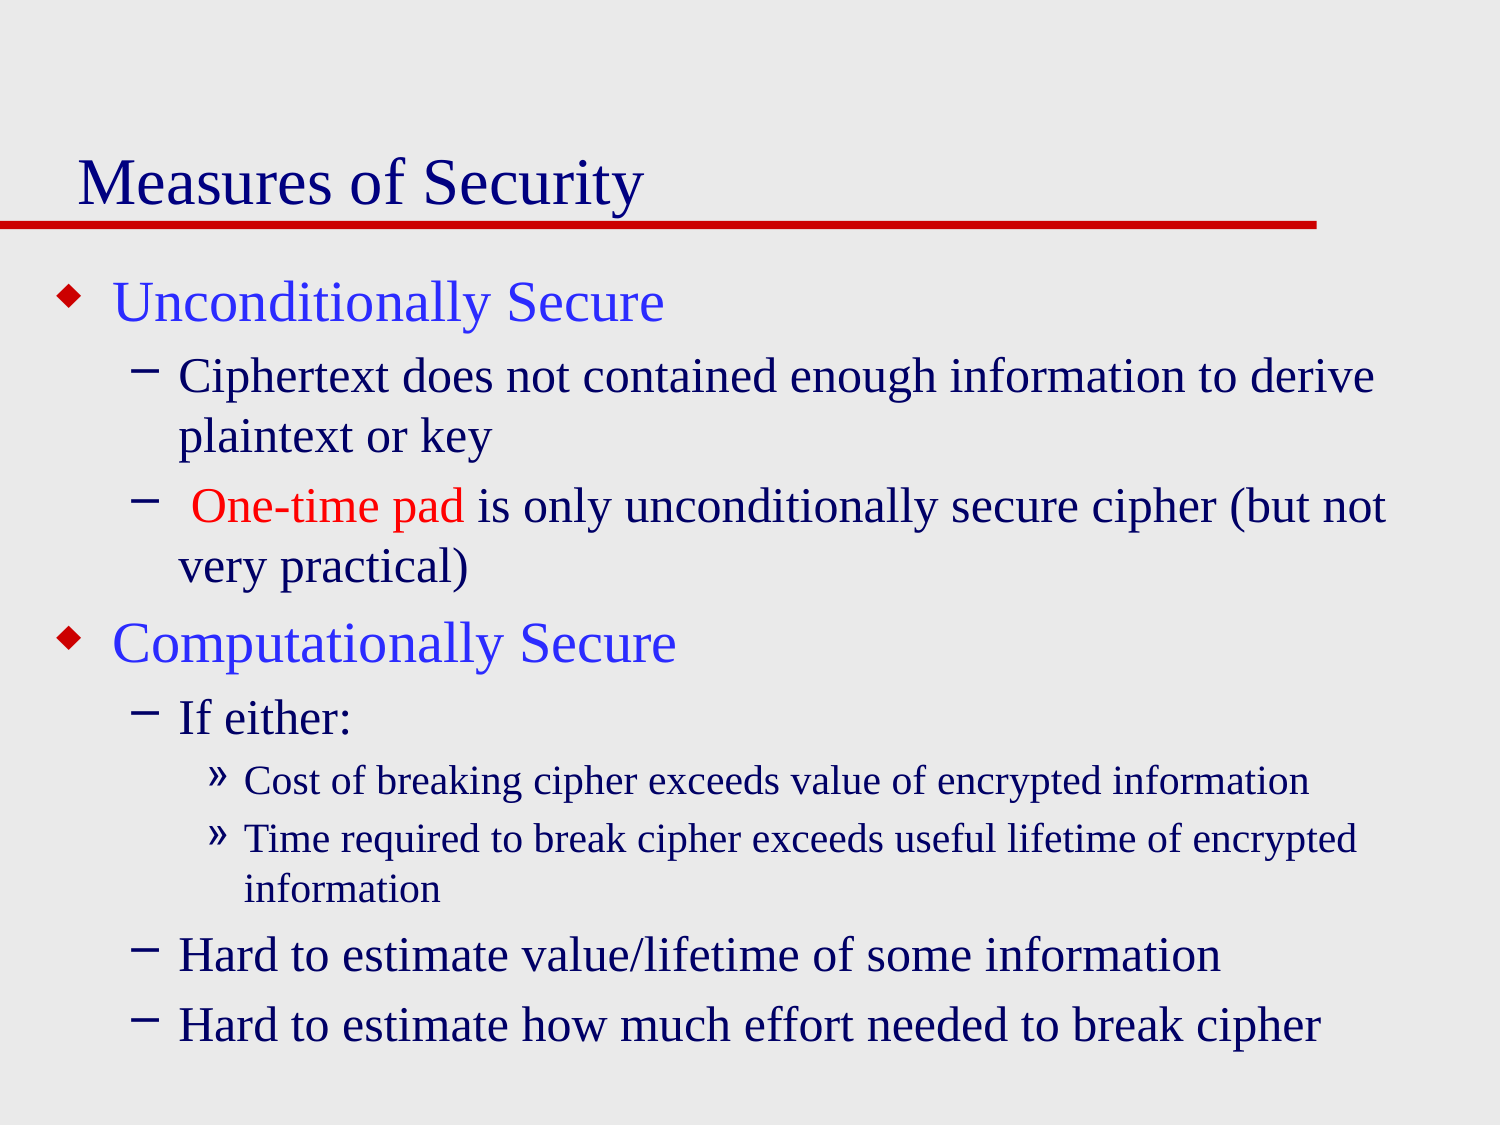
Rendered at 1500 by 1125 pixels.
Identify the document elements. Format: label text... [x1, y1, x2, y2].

list Unconditionally Secure Ciphertext does not contained enough information to derive plaintext or key One-time pad is only unconditionally secure cipher (but not very practical) Computationally Secure If either: Cost of breaking cipher exceeds value of encrypted information Time required to break cipher exceeds useful lifetime of encrypted information Hard to estimate value/lifetime of some information Hard to estimate how much effort needed to break cipher [41, 255, 1438, 1036]
title Measures of Security [62, 43, 1338, 226]
